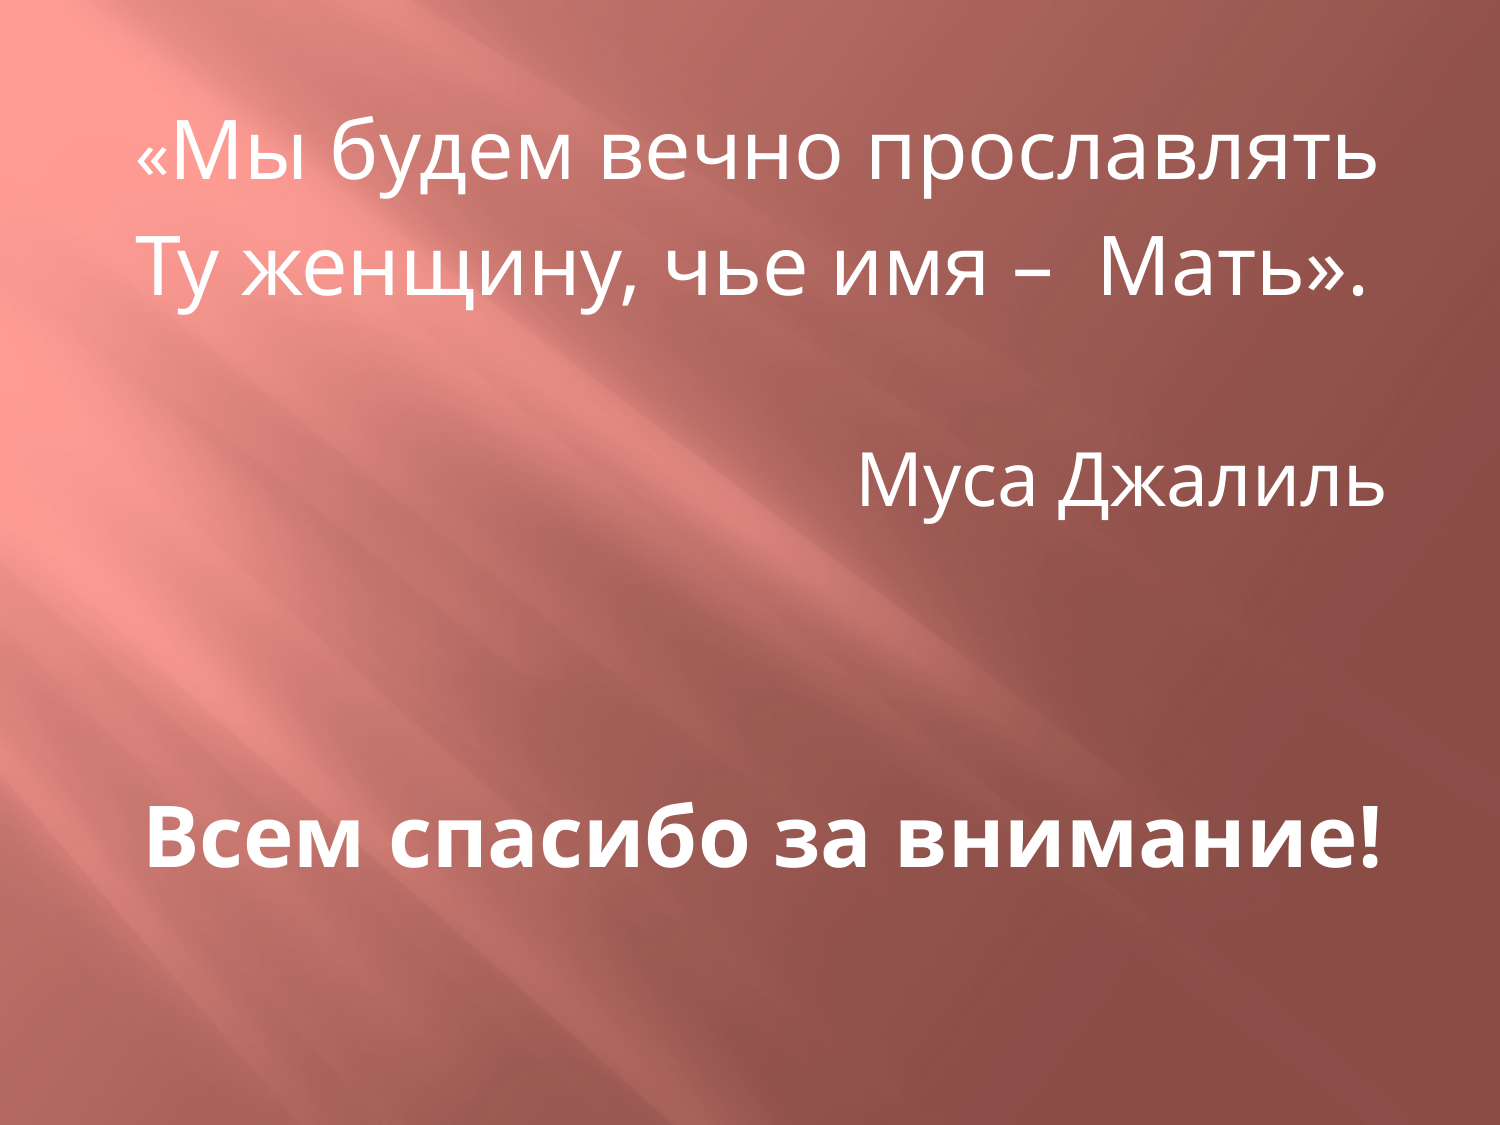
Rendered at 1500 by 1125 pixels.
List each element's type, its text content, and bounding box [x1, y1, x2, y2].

title Всем спасибо за внимание! [88, 739, 1439, 928]
list «Мы будем вечно прославлять Ту женщину, чье имя – Мать». Муса Джалиль [100, 90, 1404, 575]
